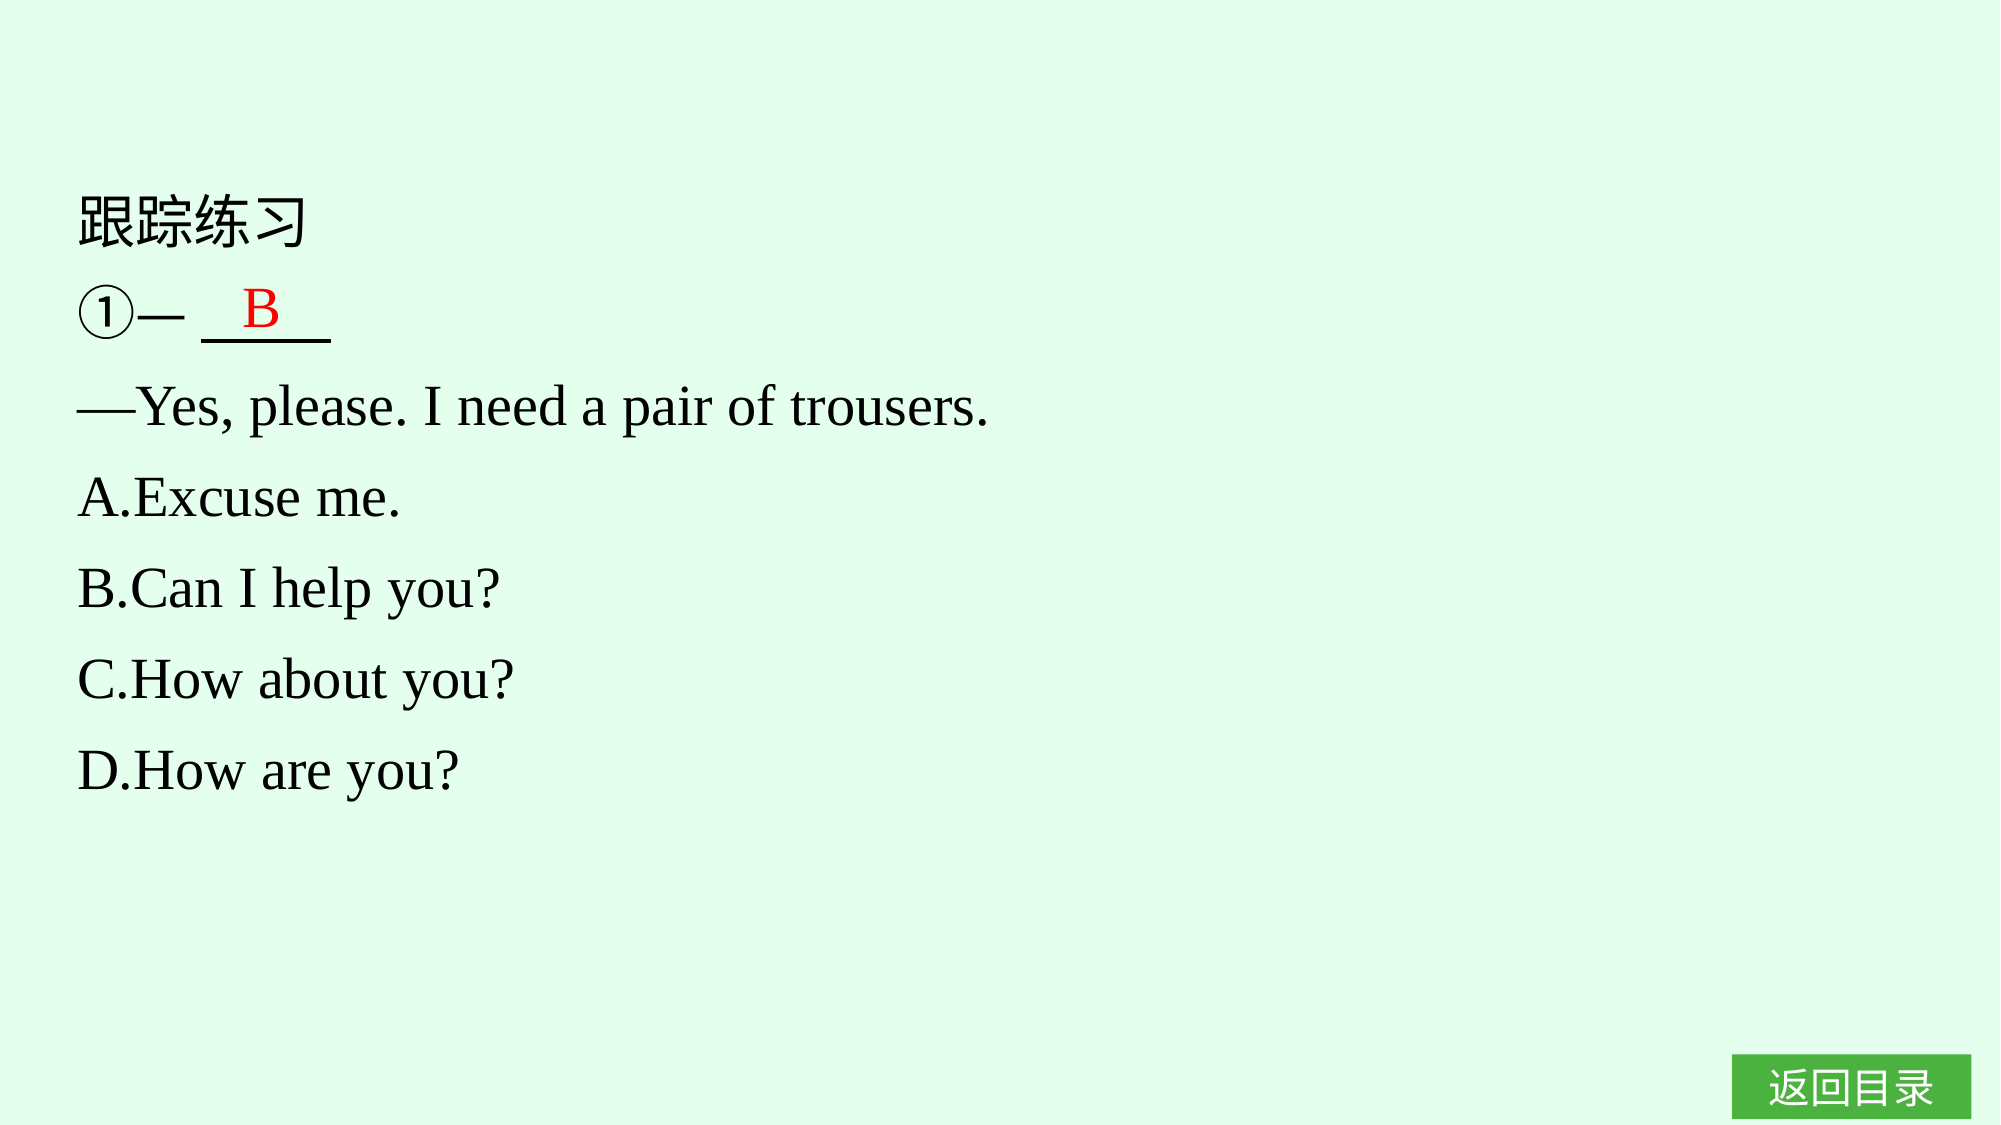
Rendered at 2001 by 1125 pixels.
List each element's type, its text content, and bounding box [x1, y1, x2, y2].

text_box B [227, 261, 311, 347]
text_box 跟踪练习 ①— —Yes, please. I need a pair of trousers. A.Excuse me. B.Can I help you? C.How about you? D.How are you? [62, 156, 1938, 809]
